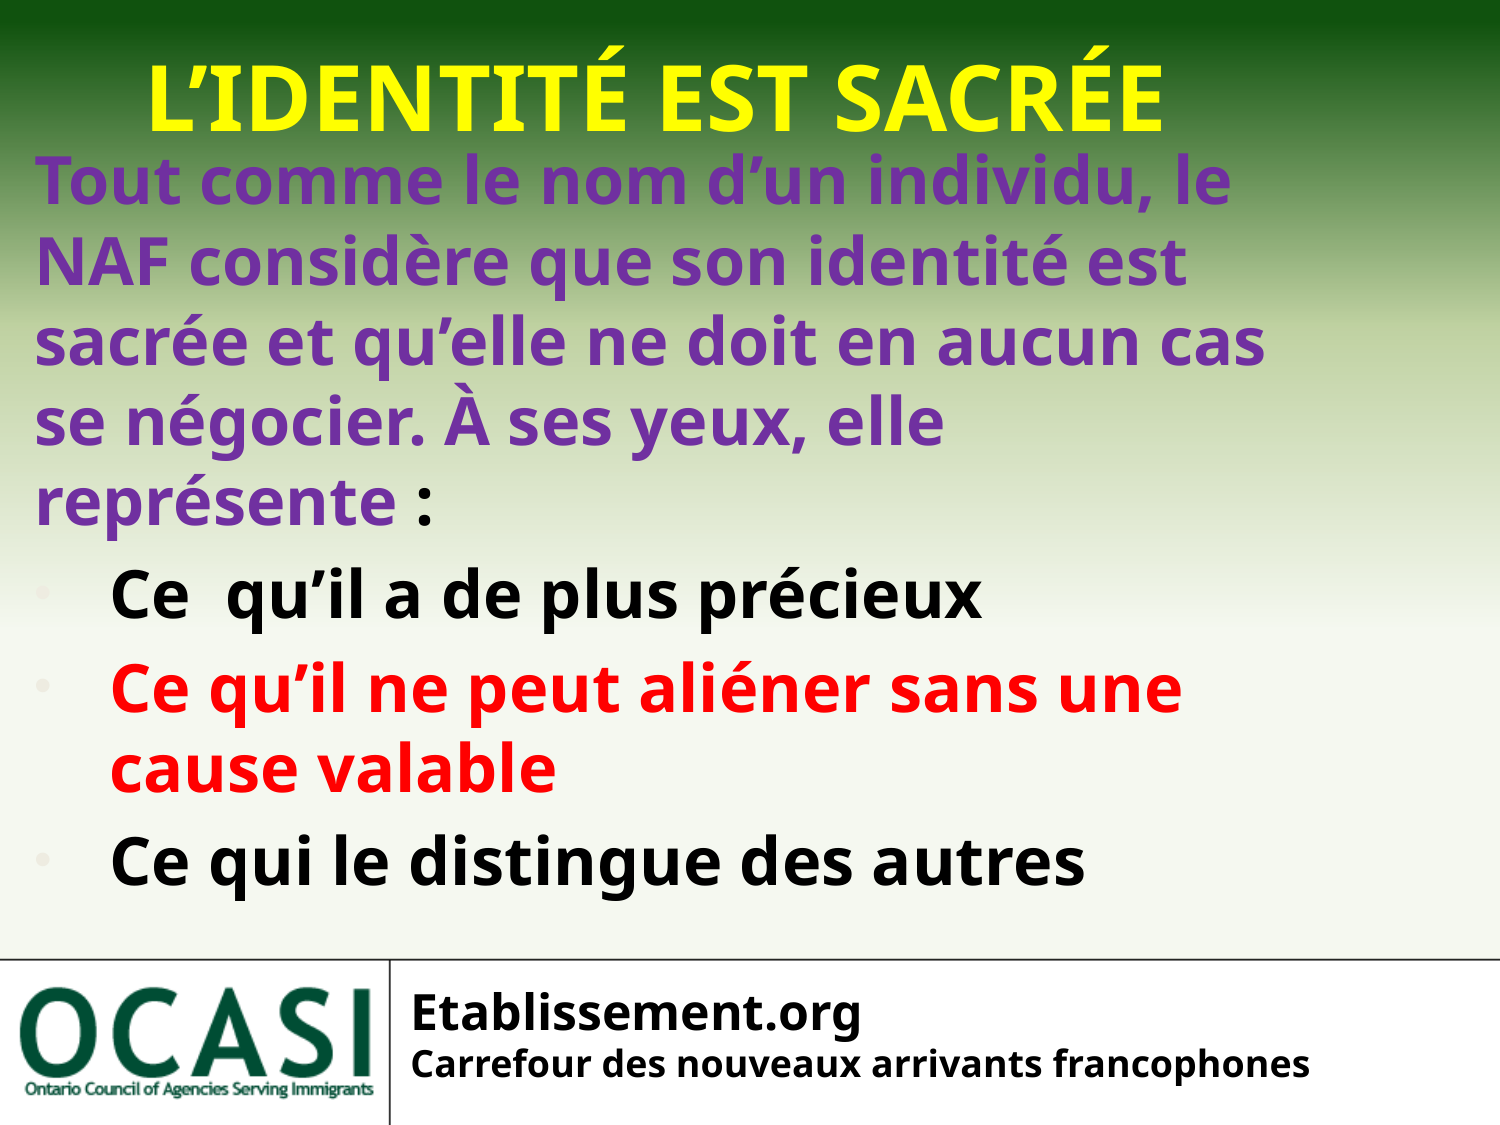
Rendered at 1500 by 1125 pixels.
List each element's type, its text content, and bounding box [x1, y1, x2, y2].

text_box Tout comme le nom d’un individu, le NAF considère que son identité est sacrée et qu’elle ne doit en aucun cas se négocier. À ses yeux, elle représente : Ce qu’il a de plus précieux Ce qu’il ne peut aliéner sans une cause valable Ce qui le distingue des autres [19, 130, 1370, 953]
picture [0, 0, 1500, 1125]
text_box L’IDENTITÉ EST SACRÉE [19, 30, 1295, 130]
text_box Etablissement.org Carrefour des nouveaux arrivants francophones [395, 972, 1400, 1093]
